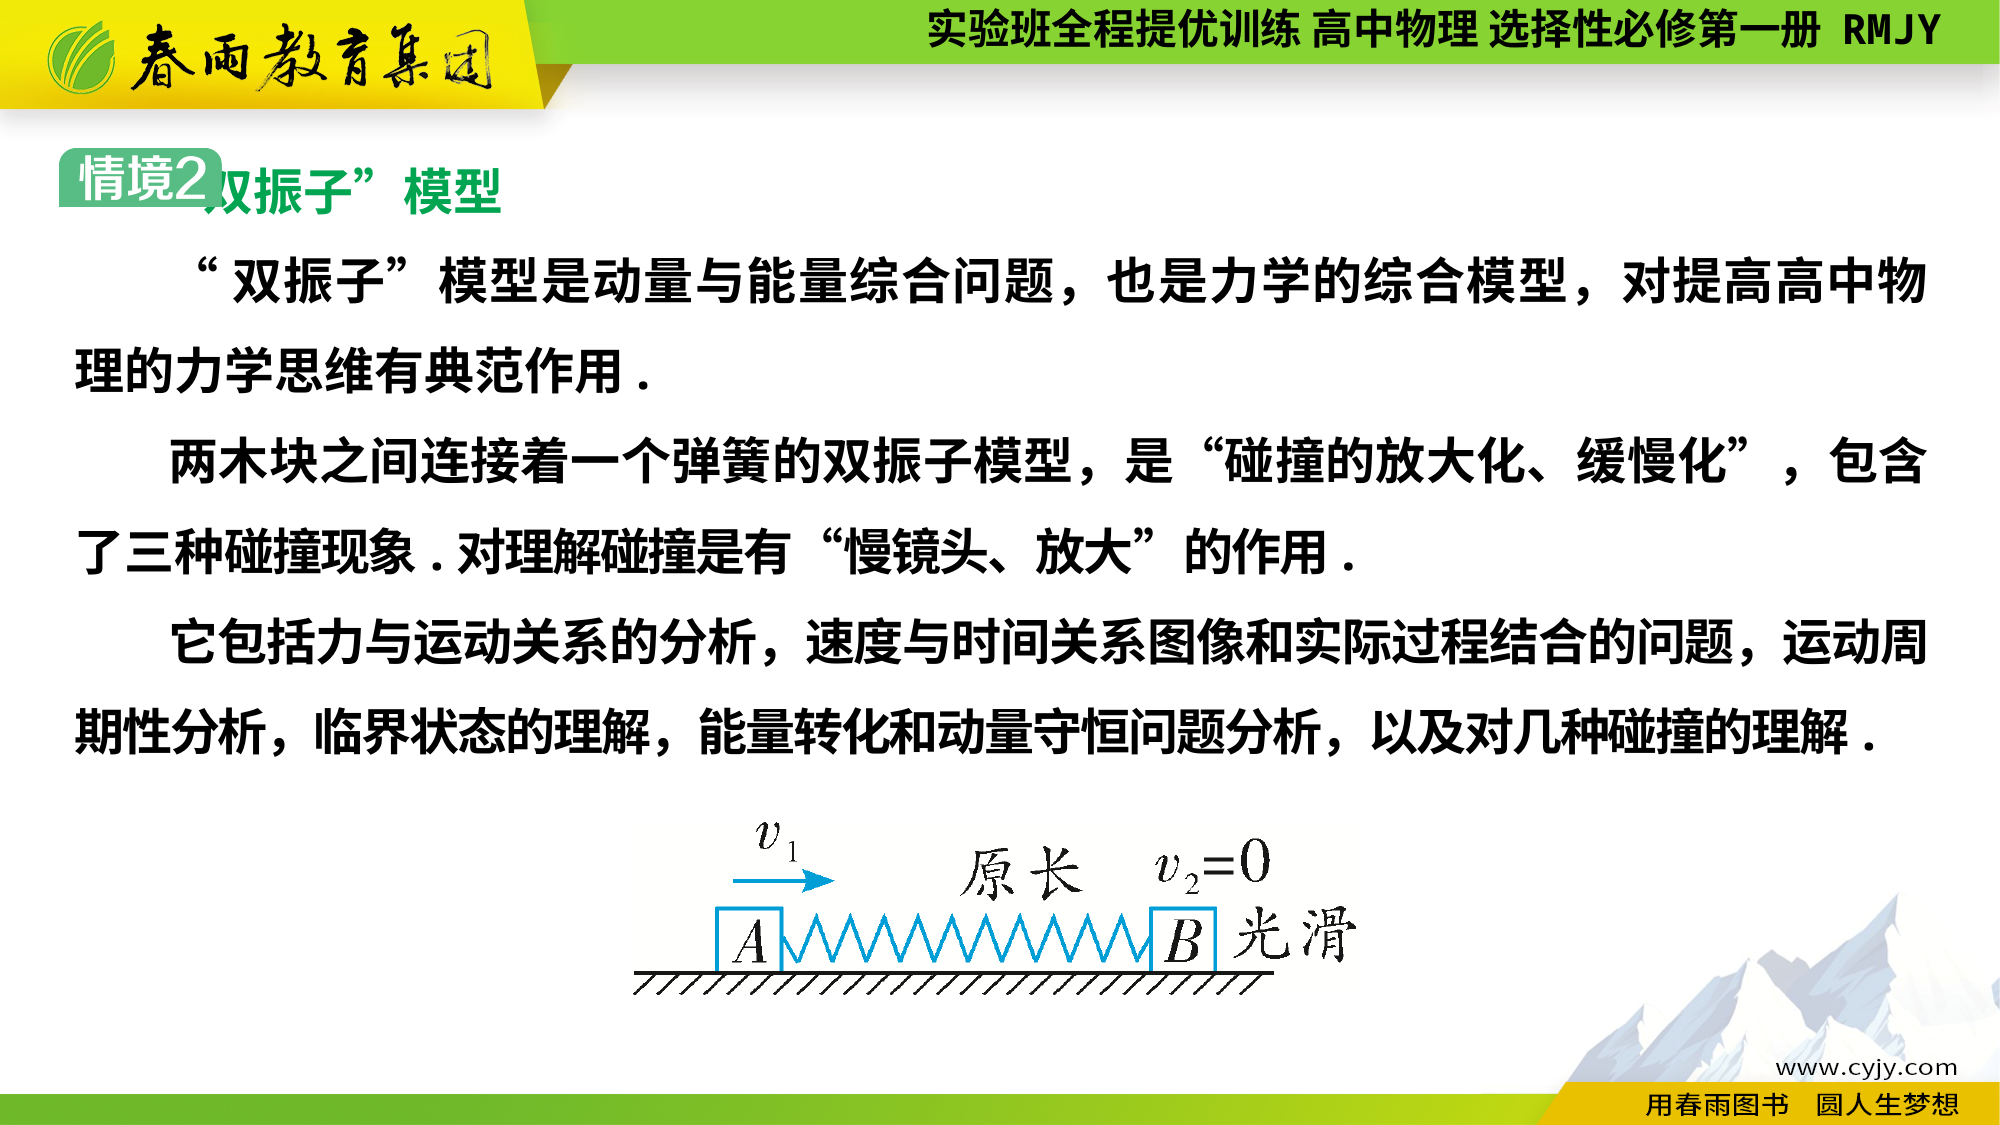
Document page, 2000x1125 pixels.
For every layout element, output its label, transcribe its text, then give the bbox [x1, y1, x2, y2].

list “双振子”模型 “双振子”模型是动量与能量综合问题，也是力学的综合模型，对提高高中物理的力学思维有典范作用. 两木块之间连接着一个弹簧的双振子模型，是“碰撞的放大化、缓慢化”，包含了三种碰撞现象.对理解碰撞是有“慢镜头、放大”的作用. 它包括力与运动关系的分析，速度与时间关系图像和实际过程结合的问题，运动周期性分析，临界状态的理解，能量转化和动量守恒问题分析，以及对几种碰撞的理解. [59, 122, 1944, 774]
picture [0, 0, 2000, 1125]
